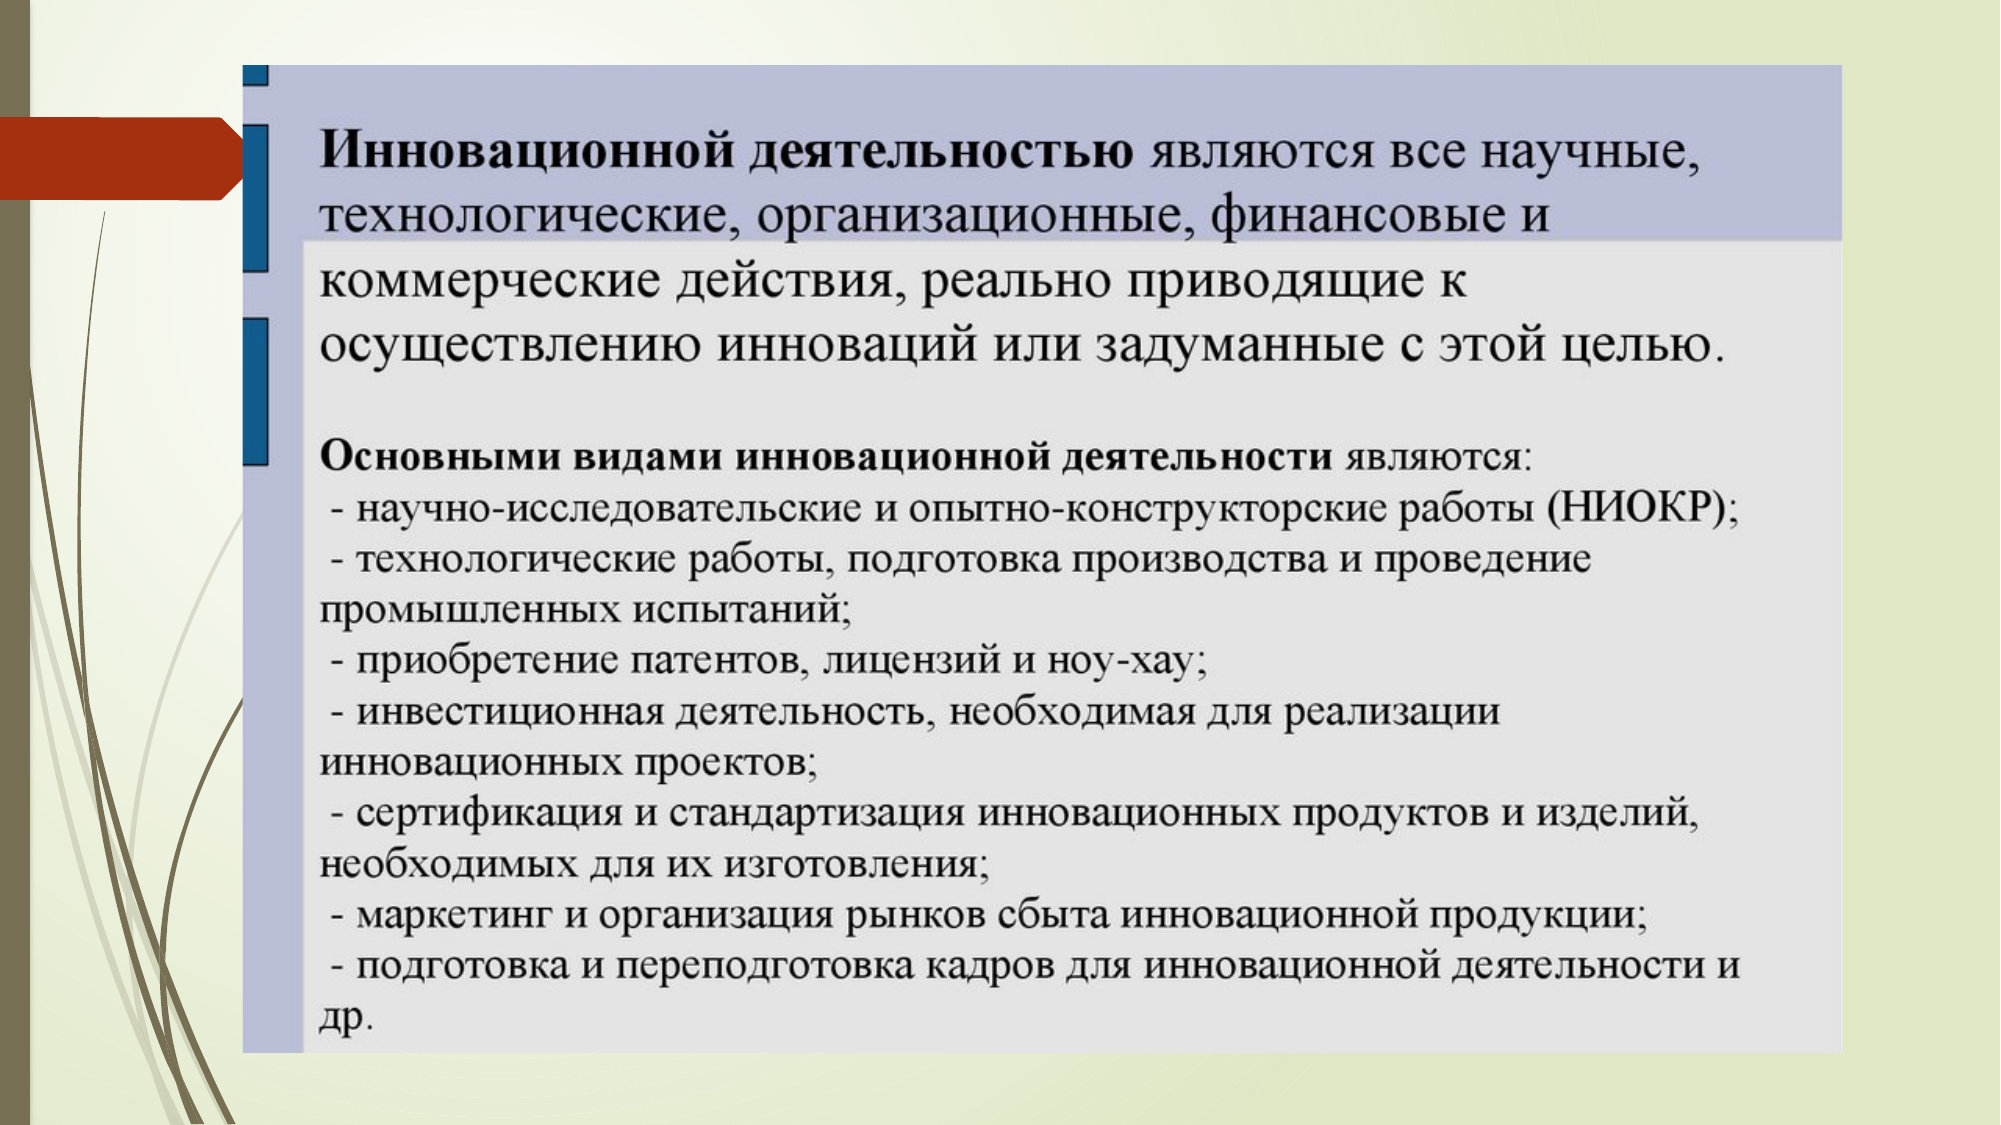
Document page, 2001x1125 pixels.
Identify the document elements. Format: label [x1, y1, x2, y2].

picture [242, 65, 1843, 1054]
